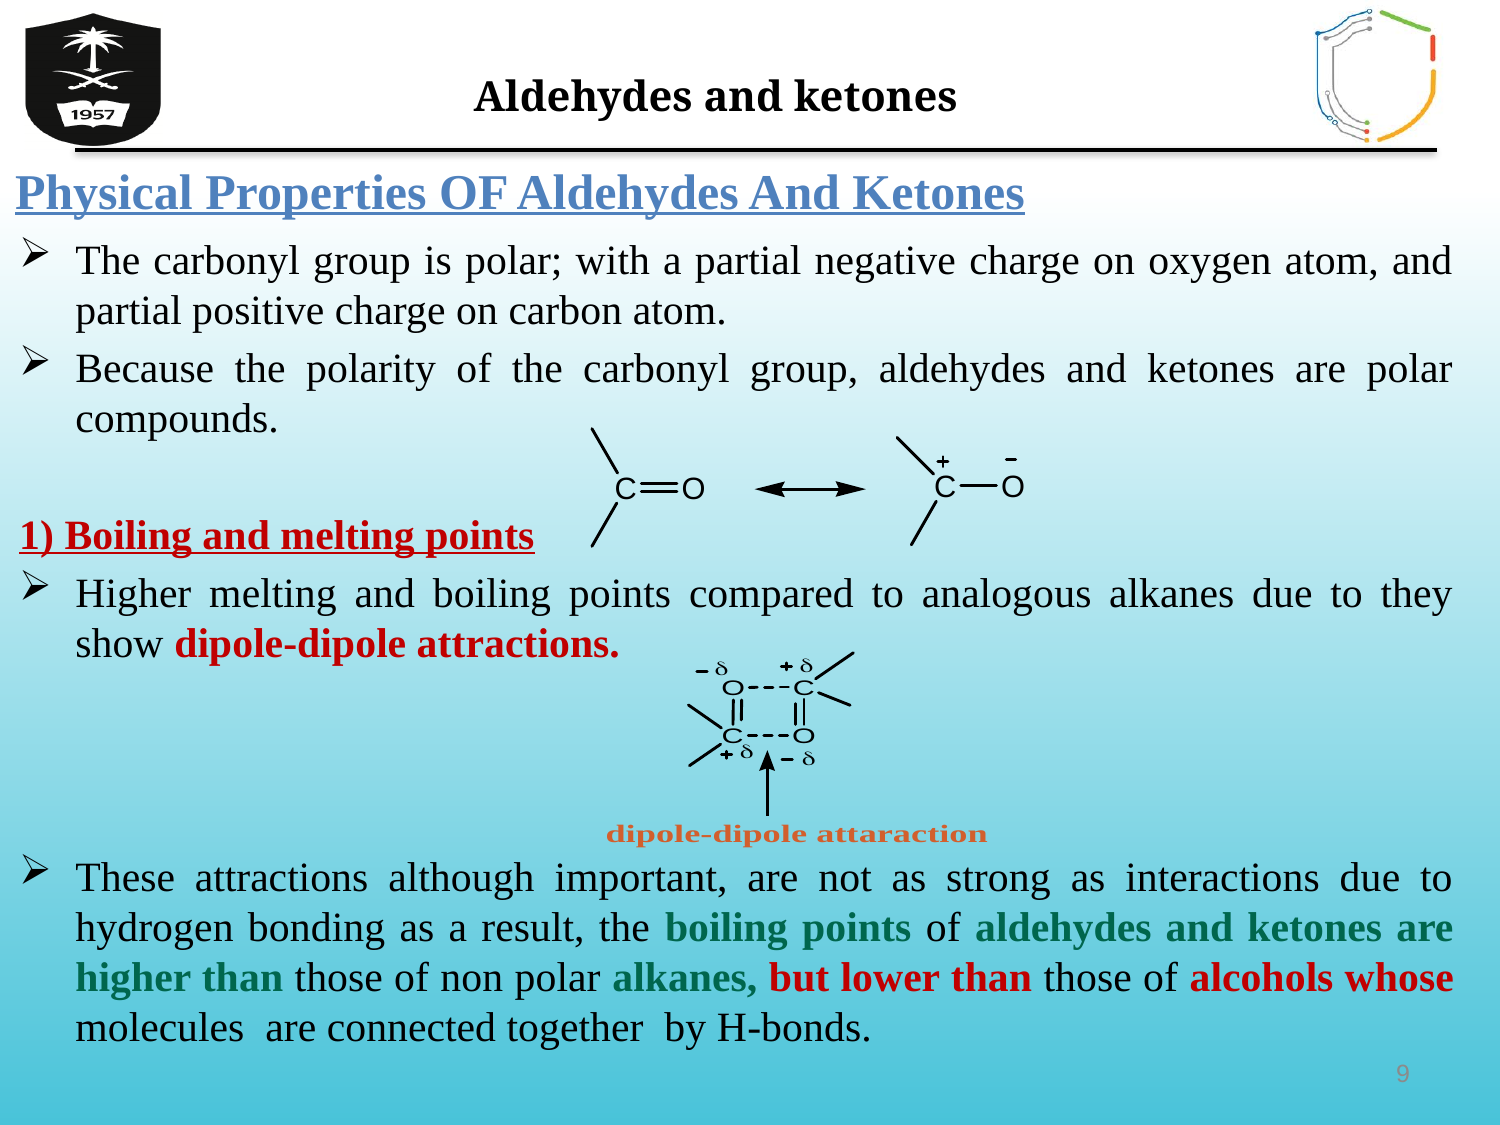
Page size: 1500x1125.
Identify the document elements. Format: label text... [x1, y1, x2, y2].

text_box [587, 424, 1026, 551]
slide_number 9 [1074, 1042, 1425, 1103]
title Physical Properties OF Aldehydes And Ketones [0, 125, 1379, 254]
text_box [605, 649, 988, 849]
picture [24, 12, 163, 151]
list The carbonyl group is polar; with a partial negative charge on oxygen atom, and partial positive charge on carbon atom. Because the polarity of the carbonyl group, aldehydes and ketones are polar compounds. 1) Boiling and melting points Higher melting and boiling points compared to analogous alkanes due to they show dipole-dipole attractions. These attractions although important, are not as strong as interactions due to hydrogen bonding as a result, the boiling points of aldehydes and ketones are higher than those of non polar alkanes, but lower than those of alcohols whose molecules are connected together by H-bonds. [4, 224, 1469, 1125]
picture [1287, 0, 1463, 165]
text_box Aldehydes and ketones [458, 62, 973, 128]
